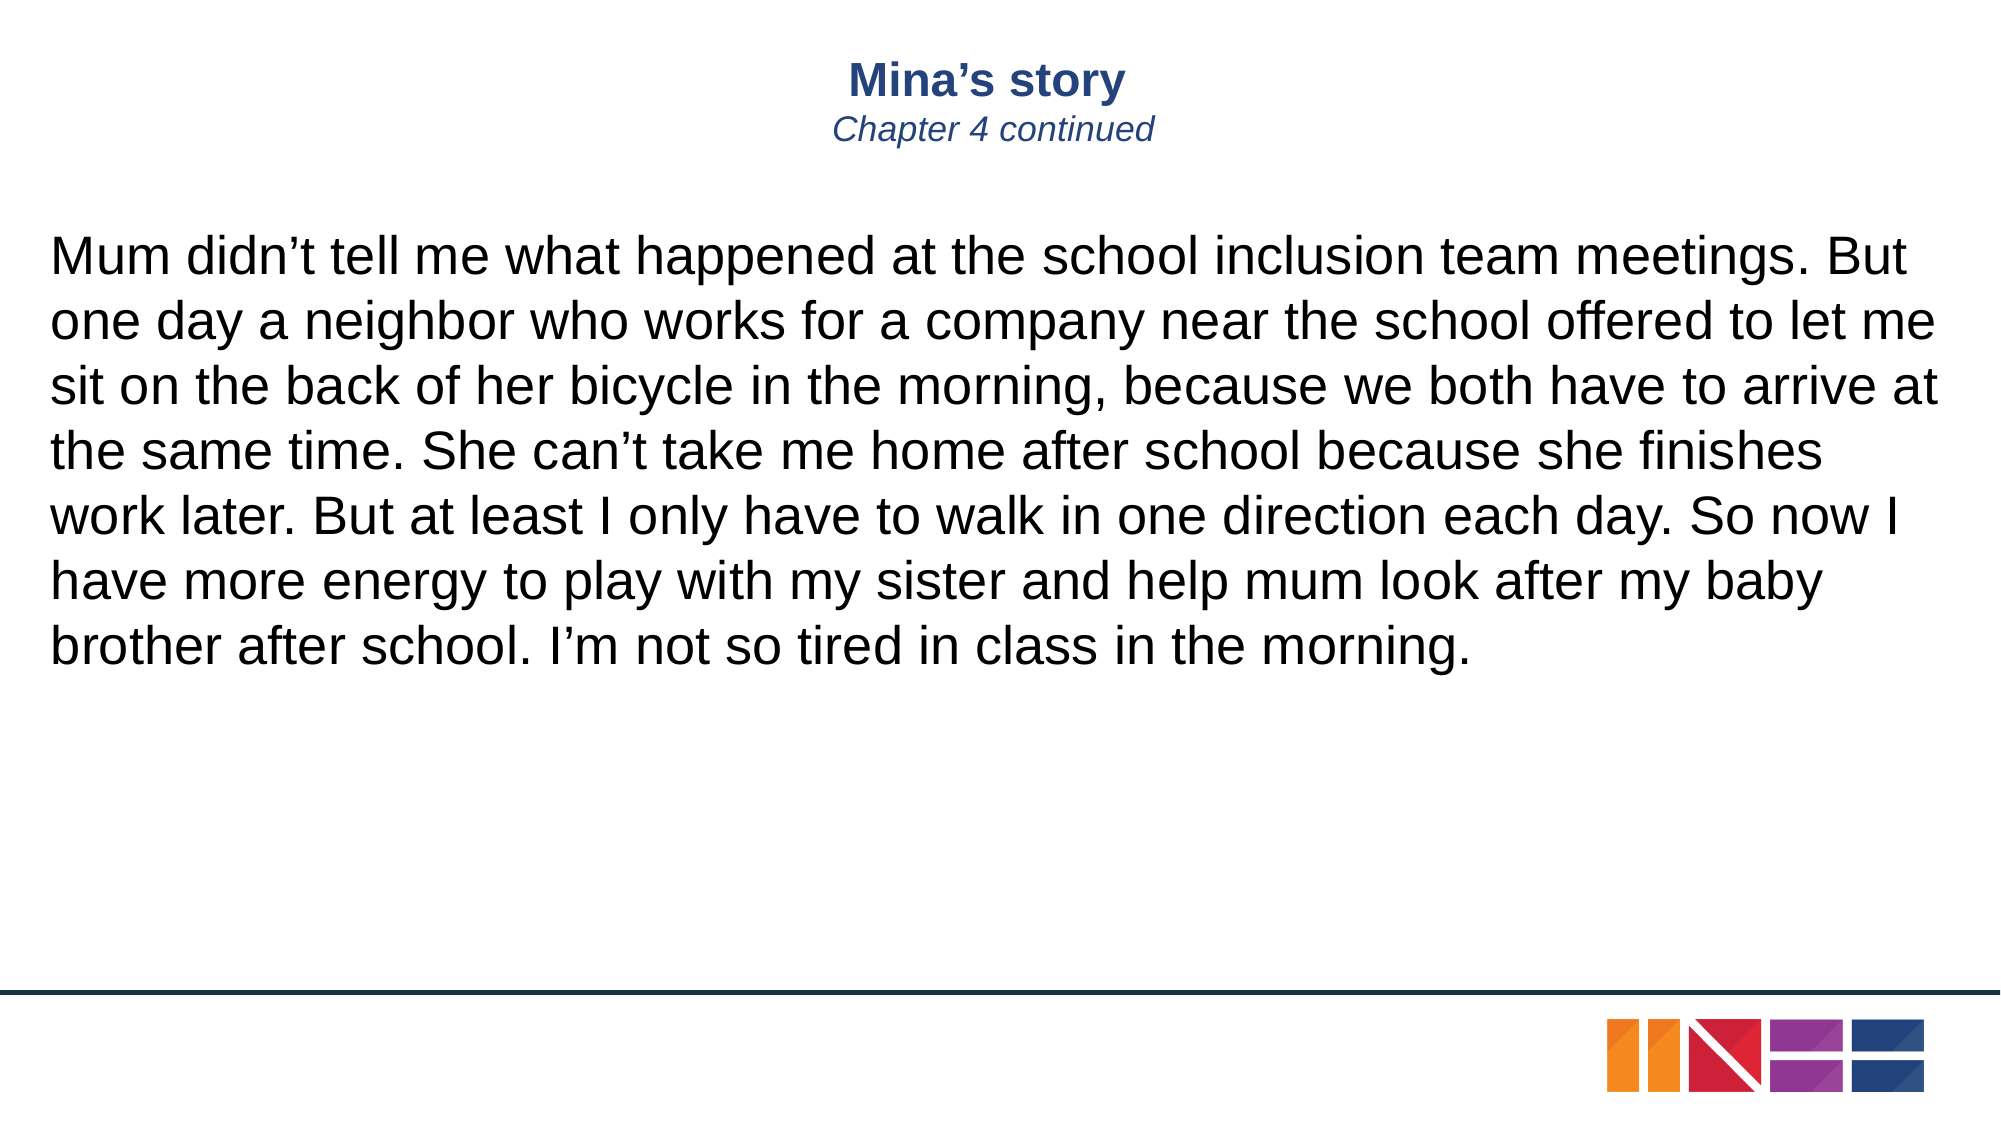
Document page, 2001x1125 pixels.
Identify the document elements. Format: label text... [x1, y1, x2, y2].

list Mum didn’t tell me what happened at the school inclusion team meetings. But one day a neighbor who works for a company near the school offered to let me sit on the back of her bicycle in the morning, because we both have to arrive at the same time. She can’t take me home after school because she finishes work later. But at least I only have to walk in one direction each day. So now I have more energy to play with my sister and help mum look after my baby brother after school. I’m not so tired in class in the morning. [31, 200, 1971, 974]
picture [1607, 1019, 1924, 1092]
title Mina’s story Chapter 4 continued [31, 40, 1957, 157]
